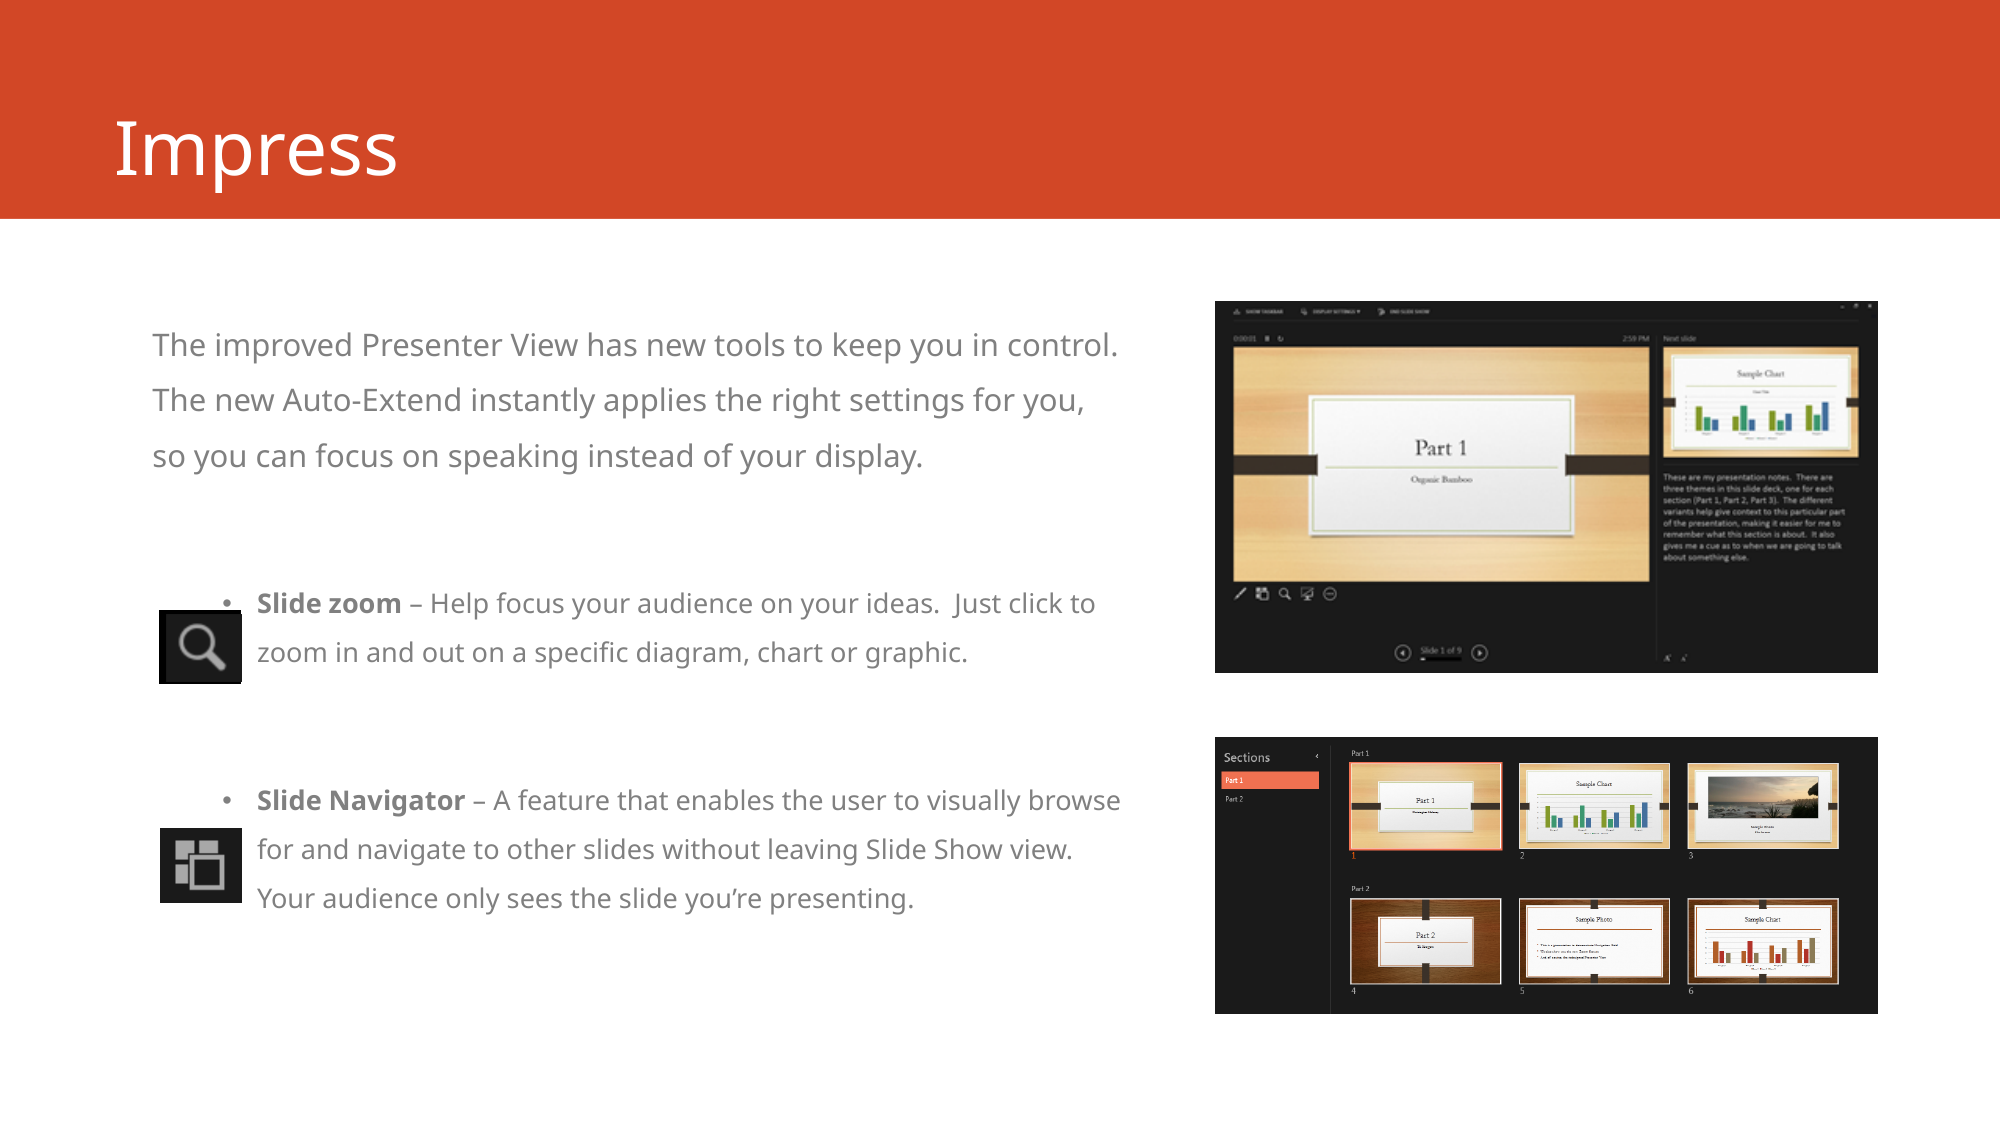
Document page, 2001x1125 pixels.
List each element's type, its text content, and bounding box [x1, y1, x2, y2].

picture [159, 610, 242, 684]
picture [1214, 301, 1878, 673]
picture [160, 828, 242, 903]
picture [1215, 737, 1878, 1014]
title Impress [99, 0, 1863, 199]
list The improved Presenter View has new tools to keep you in control. The new Auto-Extend instantly applies the right settings for you, so you can focus on speaking instead of your display. Slide zoom – Help focus your audience on your ideas. Just click to zoom in and out on a specific diagram, chart or graphic. Slide Navigator – A feature that enables the user to visually browse for and navigate to other slides without leaving Slide Show view. Your audience only sees the slide you’re presenting. [137, 299, 1138, 1027]
